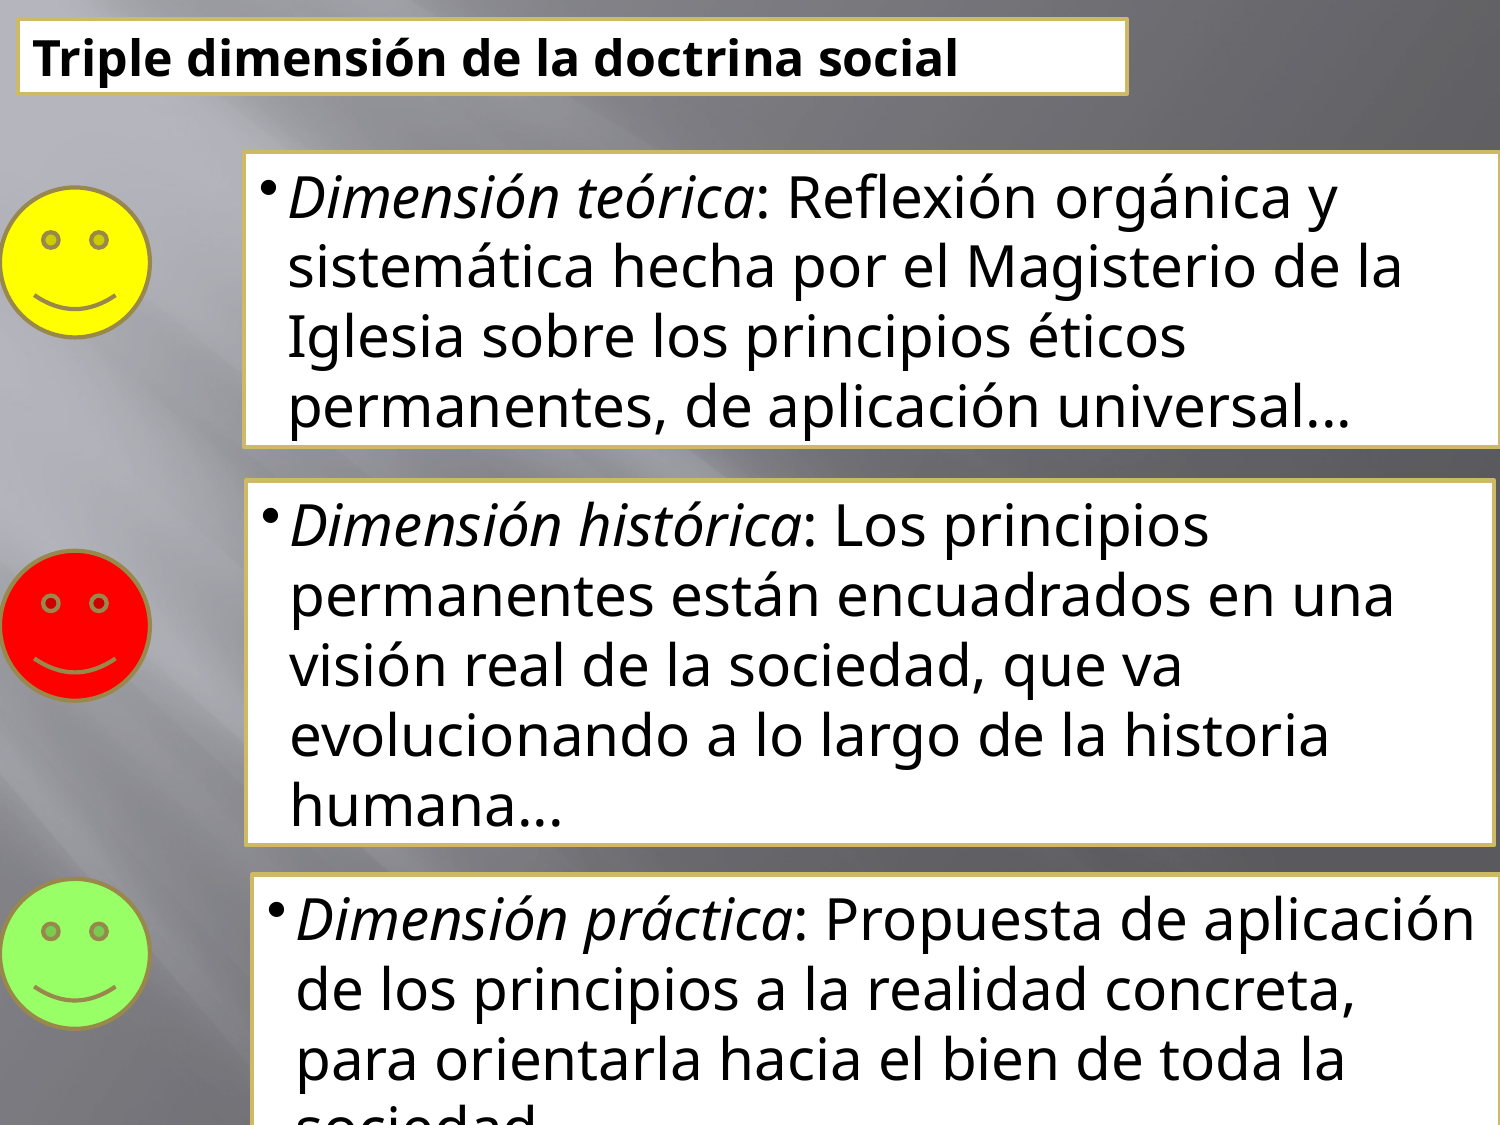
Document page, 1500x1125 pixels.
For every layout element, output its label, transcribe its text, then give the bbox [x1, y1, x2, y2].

text_box Triple dimensión de la doctrina social [16, 17, 1129, 96]
text_box Dimensión histórica: Los principios permanentes están encuadrados en una visión real de la sociedad, que va evolucionando a lo largo de la historia humana... [244, 478, 1496, 847]
text_box Dimensión práctica: Propuesta de aplicación de los principios a la realidad concreta, para orientarla hacia el bien de toda la sociedad... [250, 872, 1500, 1125]
text_box [0, 876, 153, 1031]
text_box [0, 185, 153, 340]
text_box [0, 548, 153, 703]
text_box Dimensión teórica: Reflexión orgánica y sistemática hecha por el Magisterio de la Iglesia sobre los principios éticos permanentes, de aplicación universal... [242, 150, 1500, 449]
